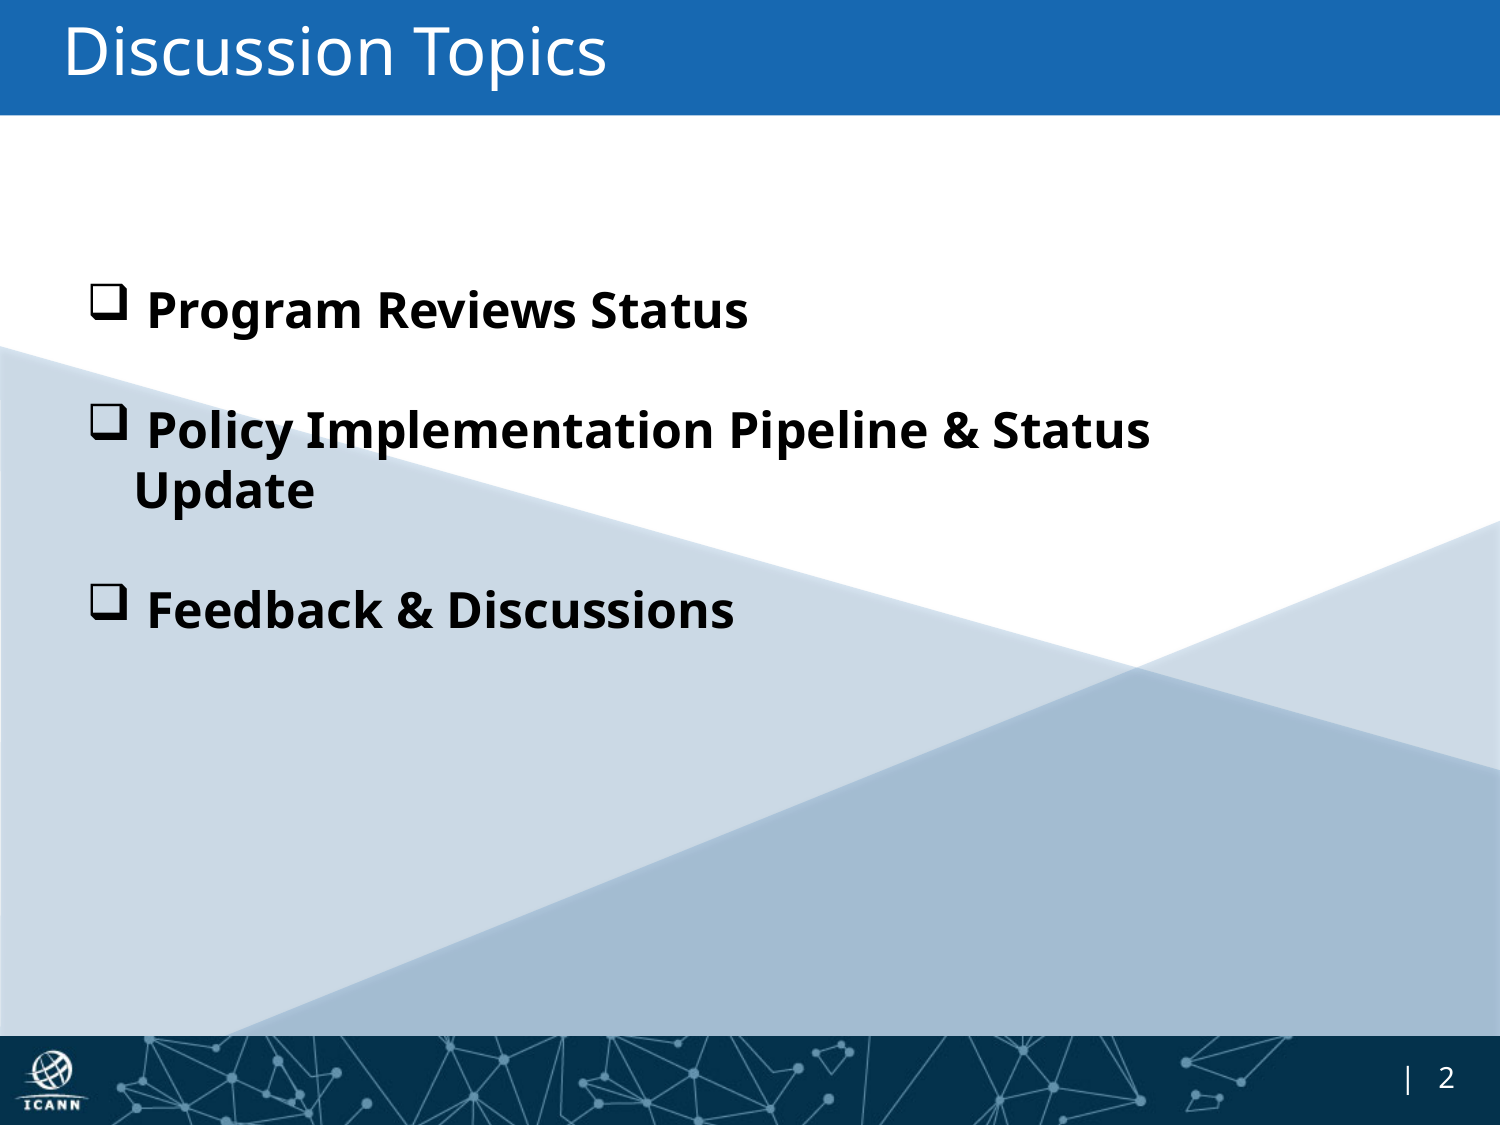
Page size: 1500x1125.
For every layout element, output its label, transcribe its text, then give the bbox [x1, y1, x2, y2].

picture [0, 1036, 1500, 1125]
text_box Program Reviews Status Policy Implementation Pipeline & Status Update Feedback & Discussions [71, 201, 1317, 647]
title Discussion Topics [0, 0, 1500, 116]
